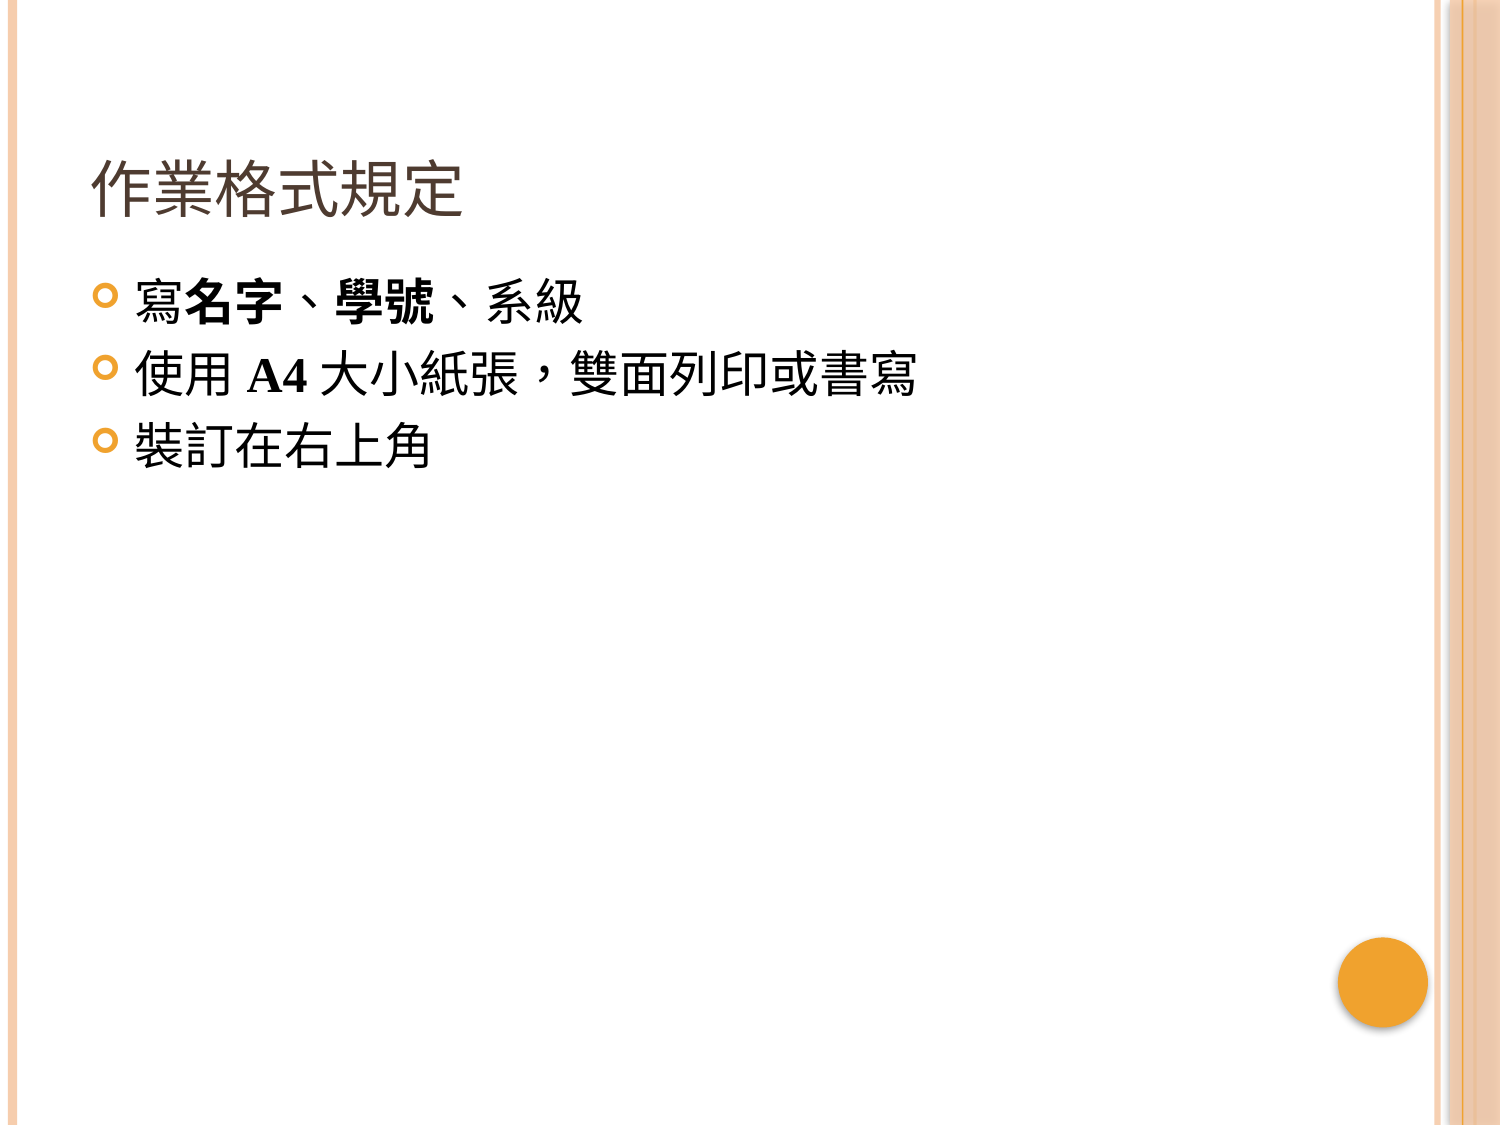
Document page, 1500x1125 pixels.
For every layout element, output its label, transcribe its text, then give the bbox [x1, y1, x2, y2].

list 寫名字、學號、系級 使用A4大小紙張，雙面列印或書寫 裝訂在右上角 [75, 262, 1300, 1062]
title 作業格式規定 [75, 45, 1300, 233]
